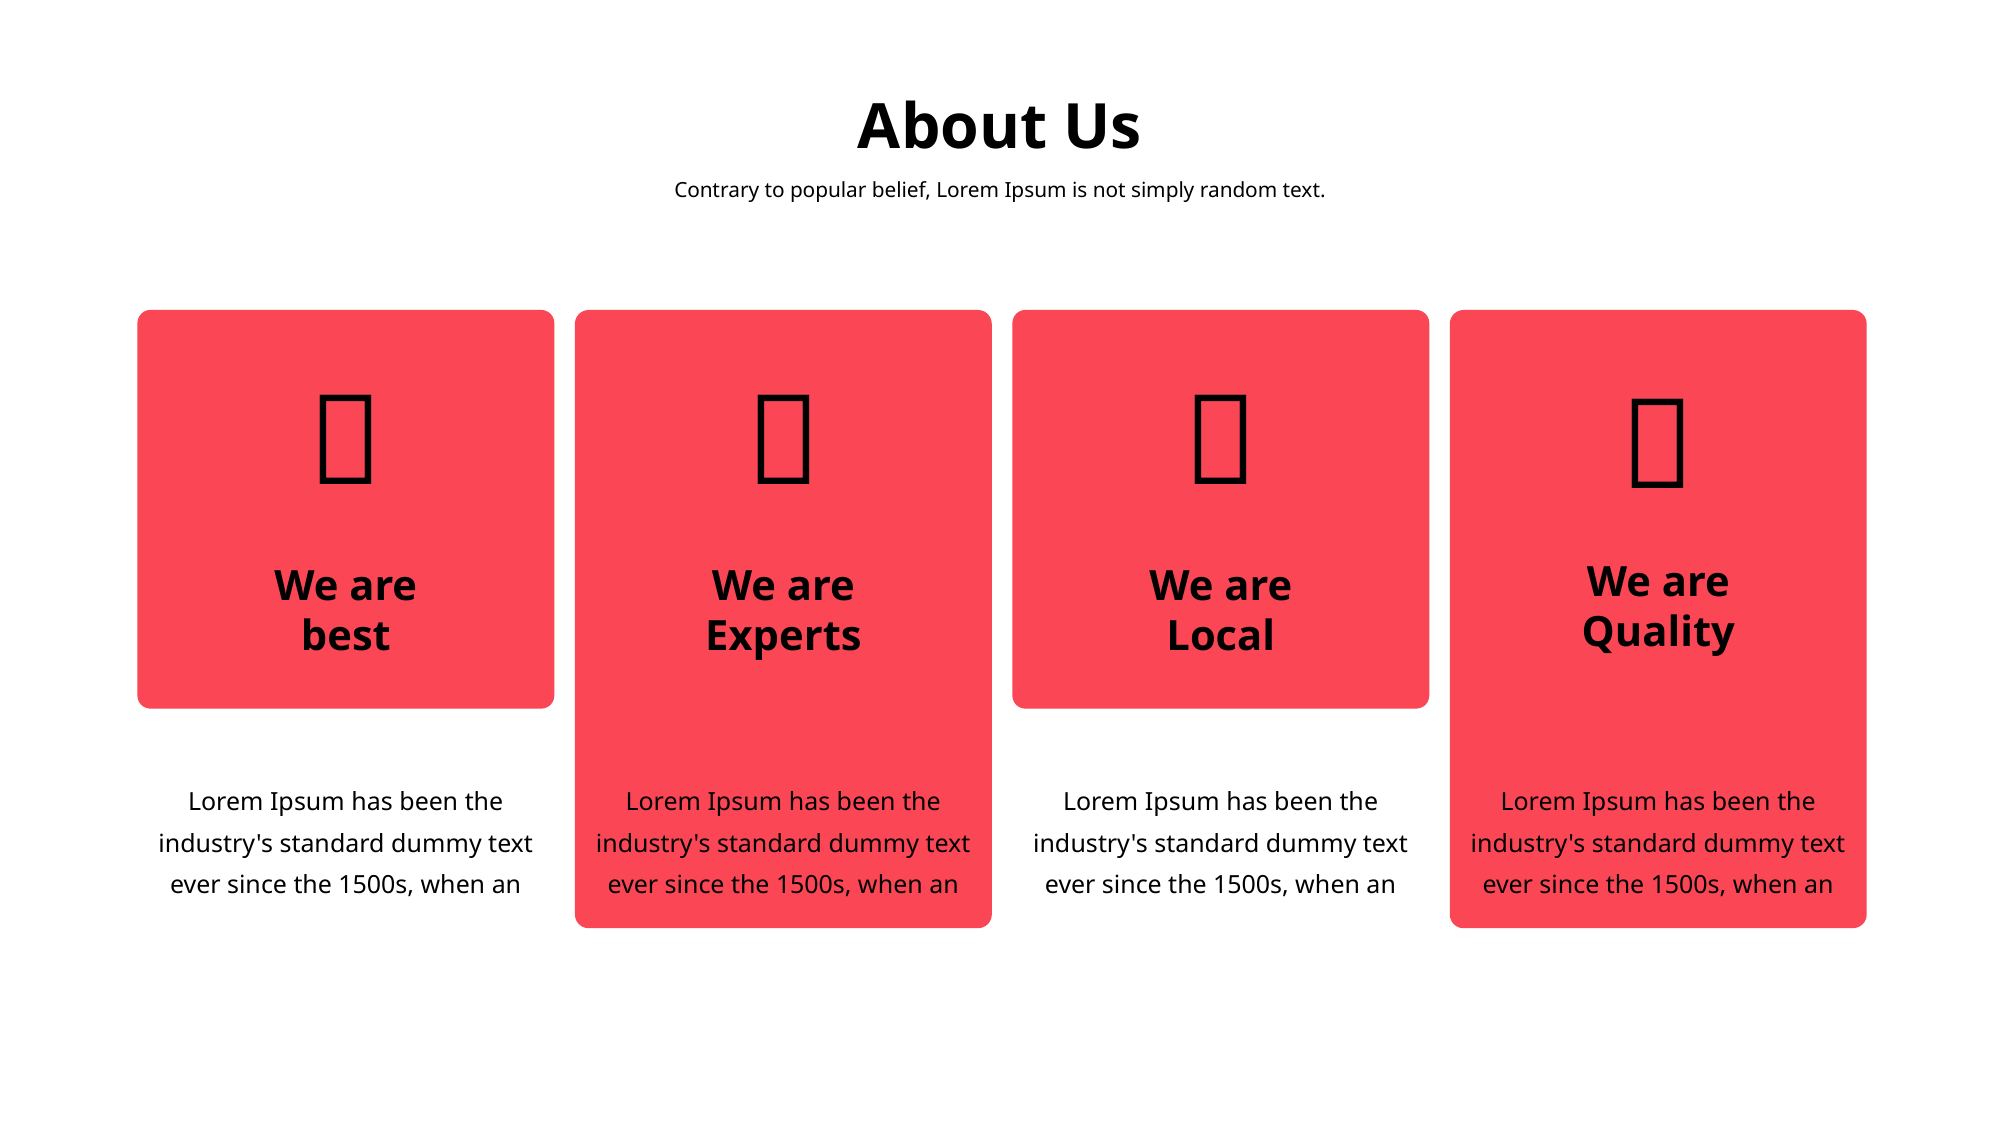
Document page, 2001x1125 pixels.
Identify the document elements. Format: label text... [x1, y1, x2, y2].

text_box Lorem Ipsum has been the industry's standard dummy text ever since the 1500s, when an [137, 766, 555, 907]
text_box  [264, 352, 428, 518]
title About Us [137, 78, 1863, 179]
text_box  [701, 352, 866, 518]
text_box [1011, 308, 1431, 710]
text_box We are Quality [1533, 547, 1783, 662]
text_box [1448, 308, 1868, 930]
text_box Lorem Ipsum has been the industry's standard dummy text ever since the 1500s, when an [574, 766, 992, 907]
text_box We are Local [1096, 551, 1346, 666]
text_box  [1138, 352, 1303, 518]
text_box [136, 308, 556, 710]
text_box Lorem Ipsum has been the industry's standard dummy text ever since the 1500s, when an [1449, 766, 1867, 907]
text_box We are Experts [658, 551, 908, 666]
text_box We are best [221, 551, 471, 666]
subtitle Contrary to popular belief, Lorem Ipsum is not simply random text. [137, 179, 1863, 204]
text_box  [1558, 356, 1758, 522]
text_box [573, 308, 993, 930]
text_box Lorem Ipsum has been the industry's standard dummy text ever since the 1500s, when an [1012, 766, 1430, 907]
